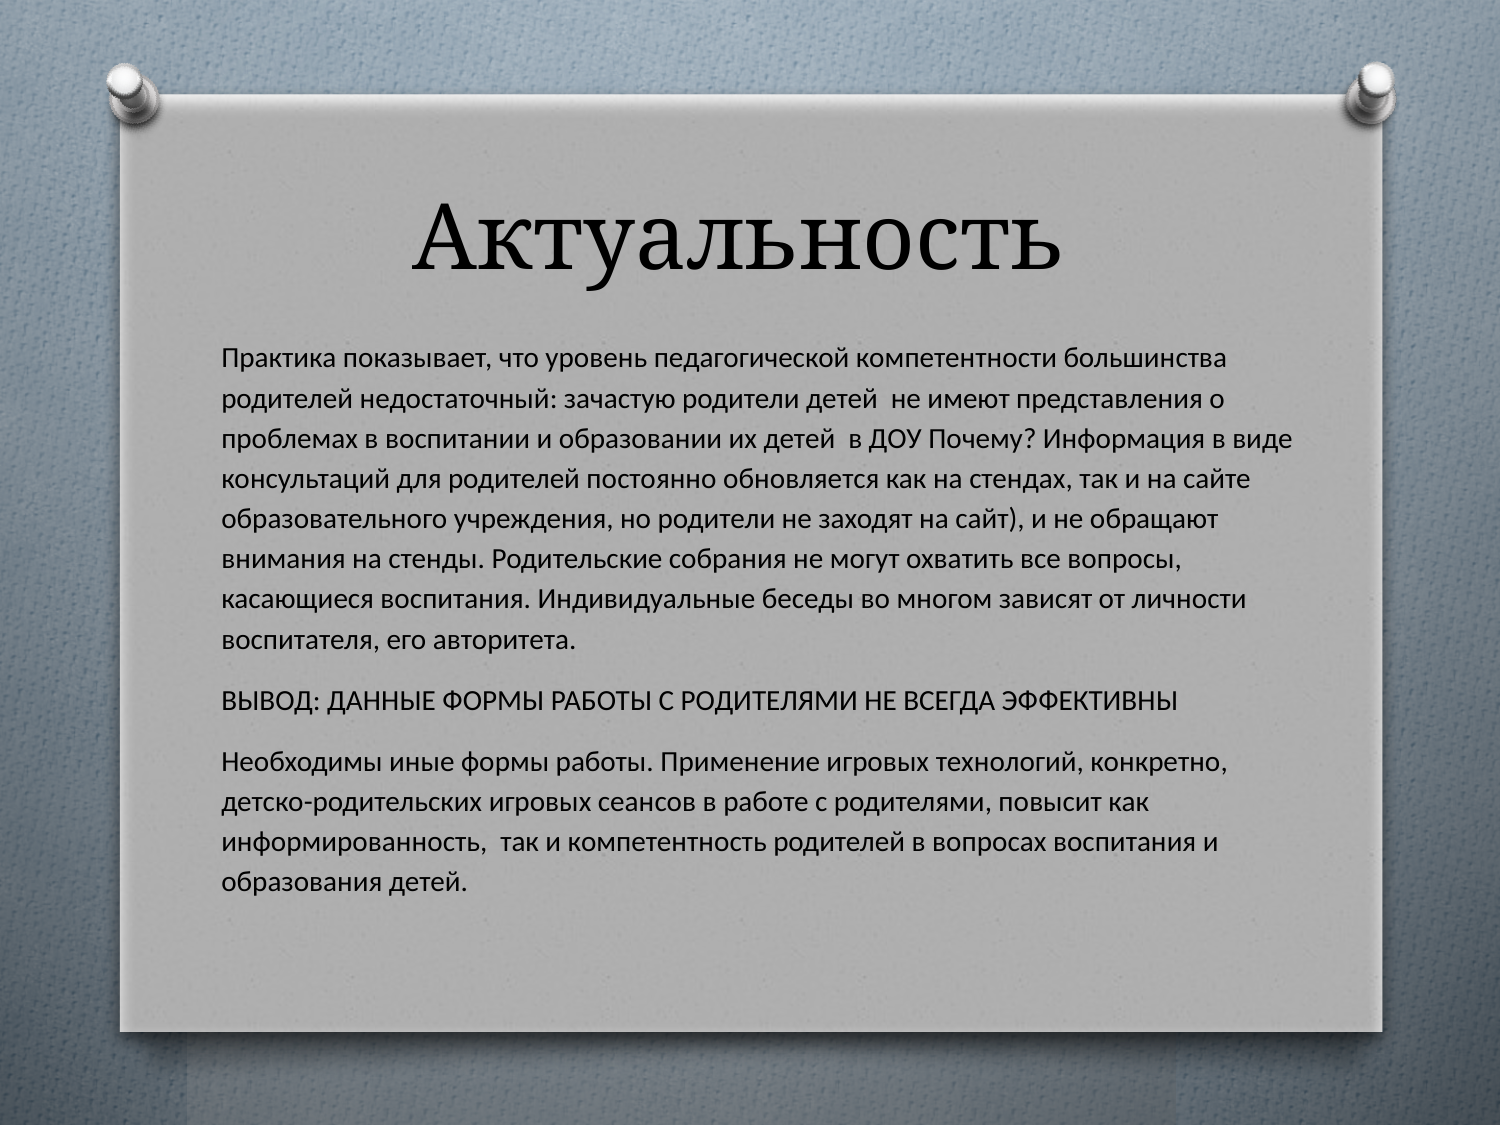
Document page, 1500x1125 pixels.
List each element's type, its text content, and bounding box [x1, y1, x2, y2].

picture [75, 29, 198, 153]
text_box Практика показывает, что уровень педагогической компетентности большинства родителей недостаточный: зачастую родители детей не имеют представления о проблемах в воспитании и образовании их детей в ДОУ Почему? Информация в виде консультаций для родителей постоянно обновляется как на стендах, так и на сайте образовательного учреждения, но родители не заходят на сайт), и не обращают внимания на стенды. Родительские собрания не могут охватить все вопросы, касающиеся воспитания. Индивидуальные беседы во многом зависят от личности воспитателя, его авторитета. ВЫВОД: ДАННЫЕ ФОРМЫ РАБОТЫ С РОДИТЕЛЯМИ НЕ ВСЕГДА ЭФФЕКТИВНЫ Необходимы иные формы работы. Применение игровых технологий, конкретно, детско-родительских игровых сеансов в работе с родителями, повысит как информированность, так и компетентность родителей в вопросах воспитания и образования детей. [206, 326, 1329, 905]
picture [1317, 35, 1439, 156]
title Актуальность [179, 134, 1323, 332]
